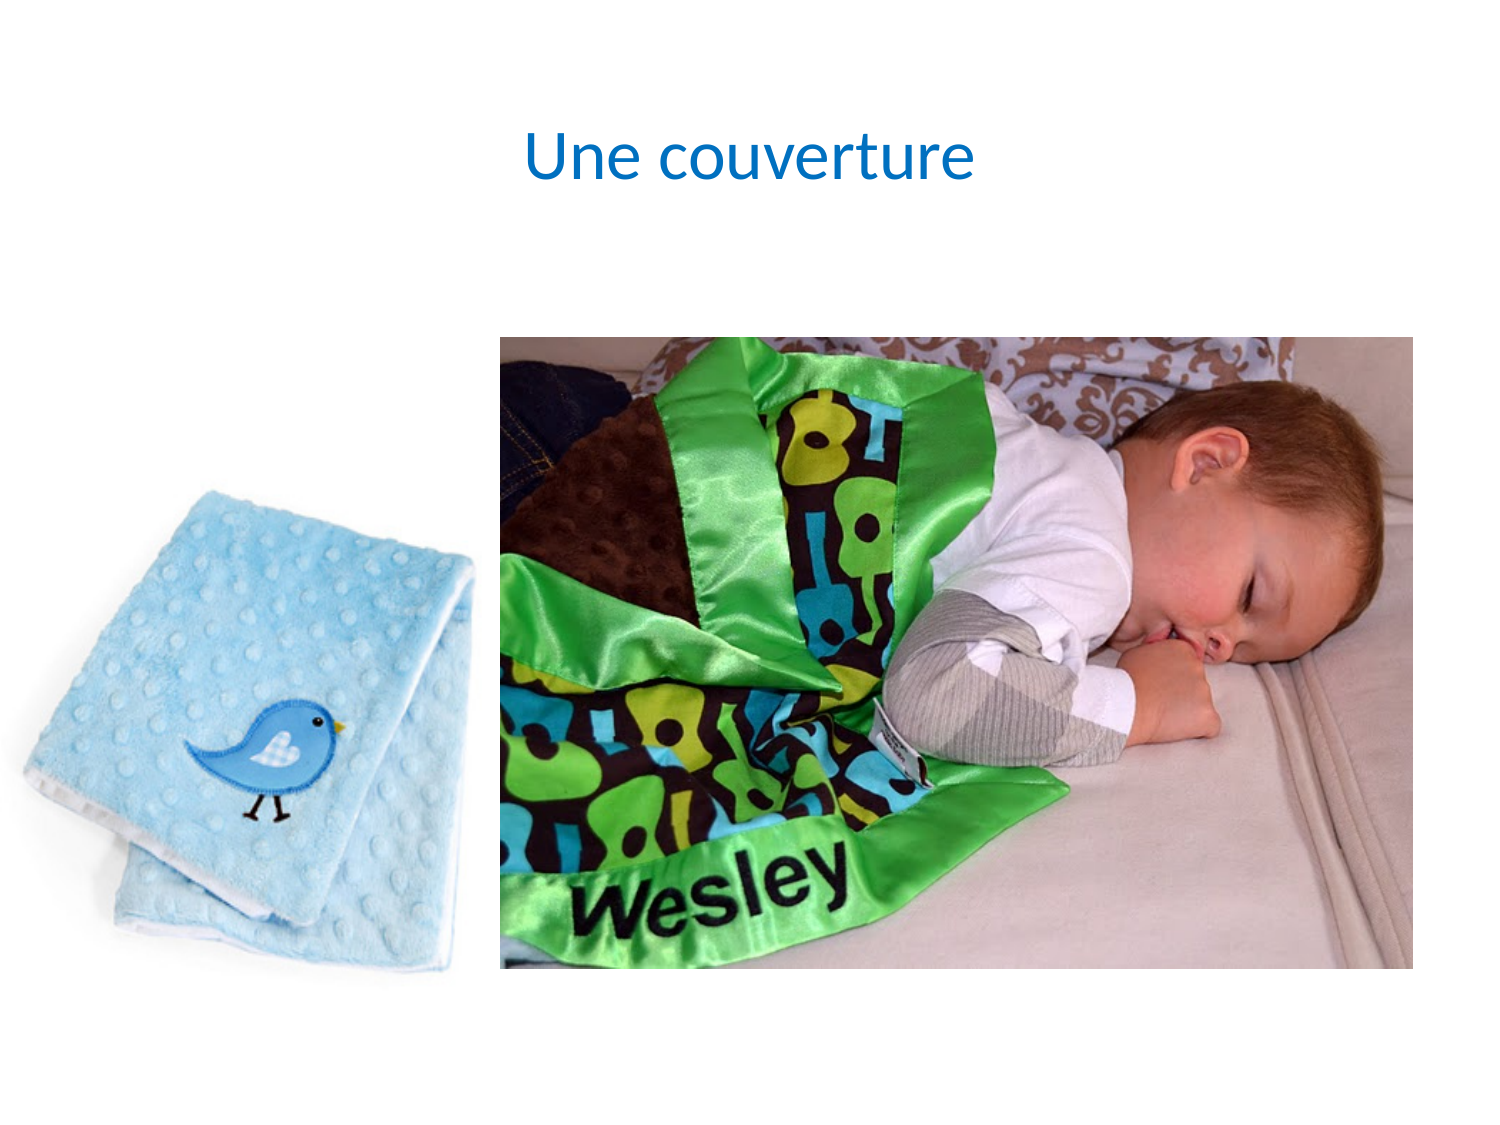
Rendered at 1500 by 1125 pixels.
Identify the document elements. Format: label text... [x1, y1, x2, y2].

picture [0, 337, 1413, 1026]
title Une couverture [75, 99, 1425, 288]
